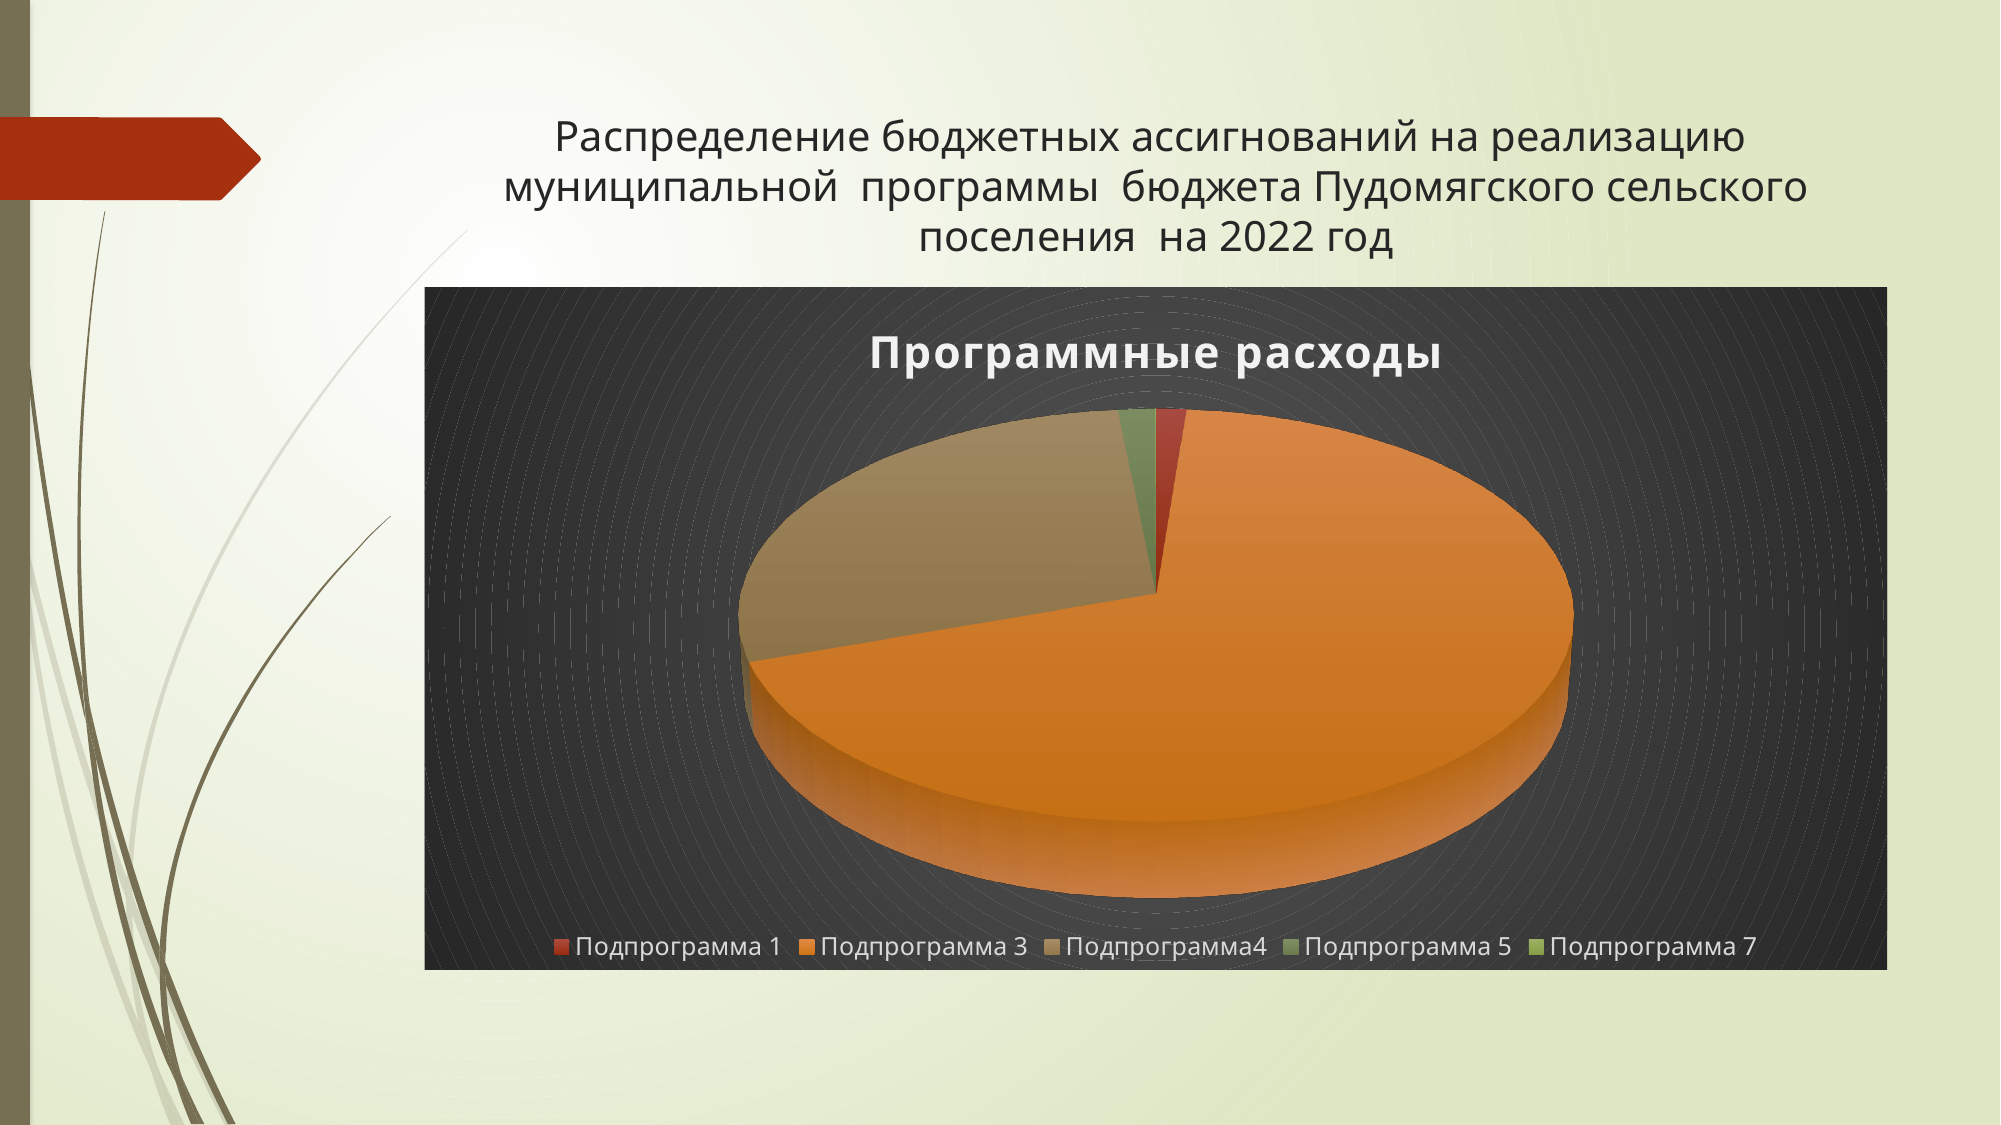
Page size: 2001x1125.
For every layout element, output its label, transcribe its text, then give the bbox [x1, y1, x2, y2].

title Распределение бюджетных ассигнований на реализацию муниципальной программы бюджета Пудомягского сельского поселения на 2022 год [424, 102, 1888, 286]
chart [424, 286, 1888, 970]
